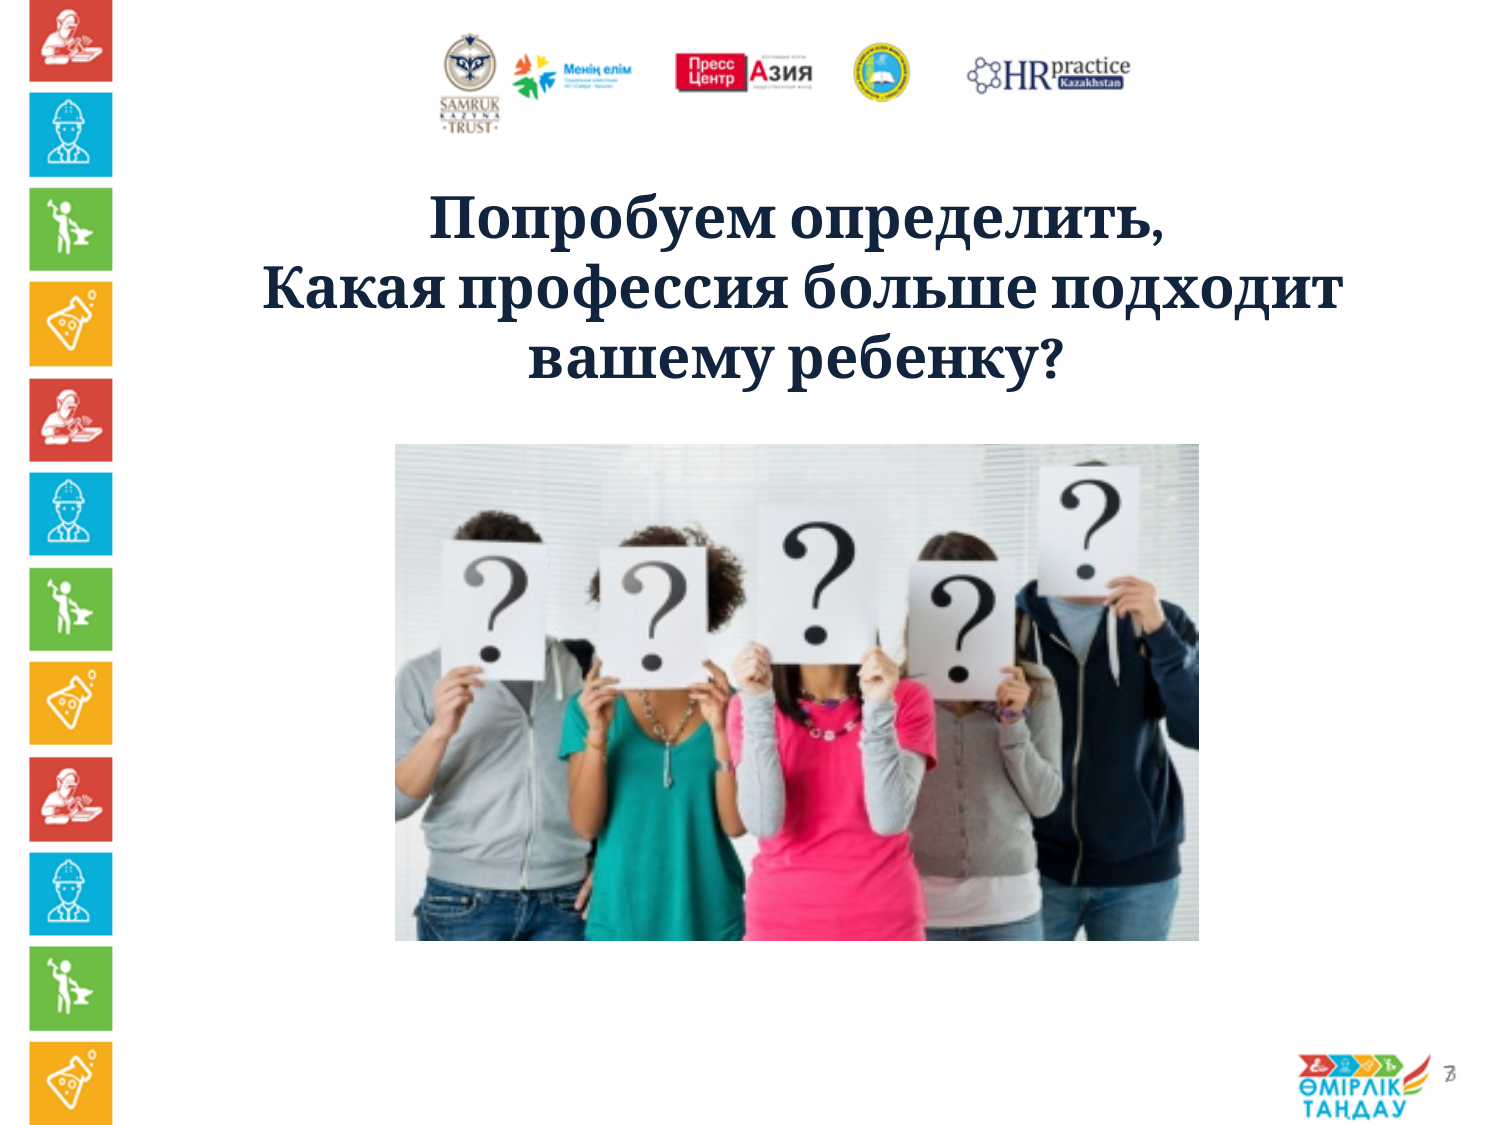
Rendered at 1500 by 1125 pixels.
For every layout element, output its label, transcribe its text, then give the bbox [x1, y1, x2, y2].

slide_number 7 [1074, 1042, 1471, 1103]
picture [0, 0, 1500, 1125]
text_box Попробуем определить, Какая профессия больше подходит вашему ребенку? [218, 172, 1376, 398]
